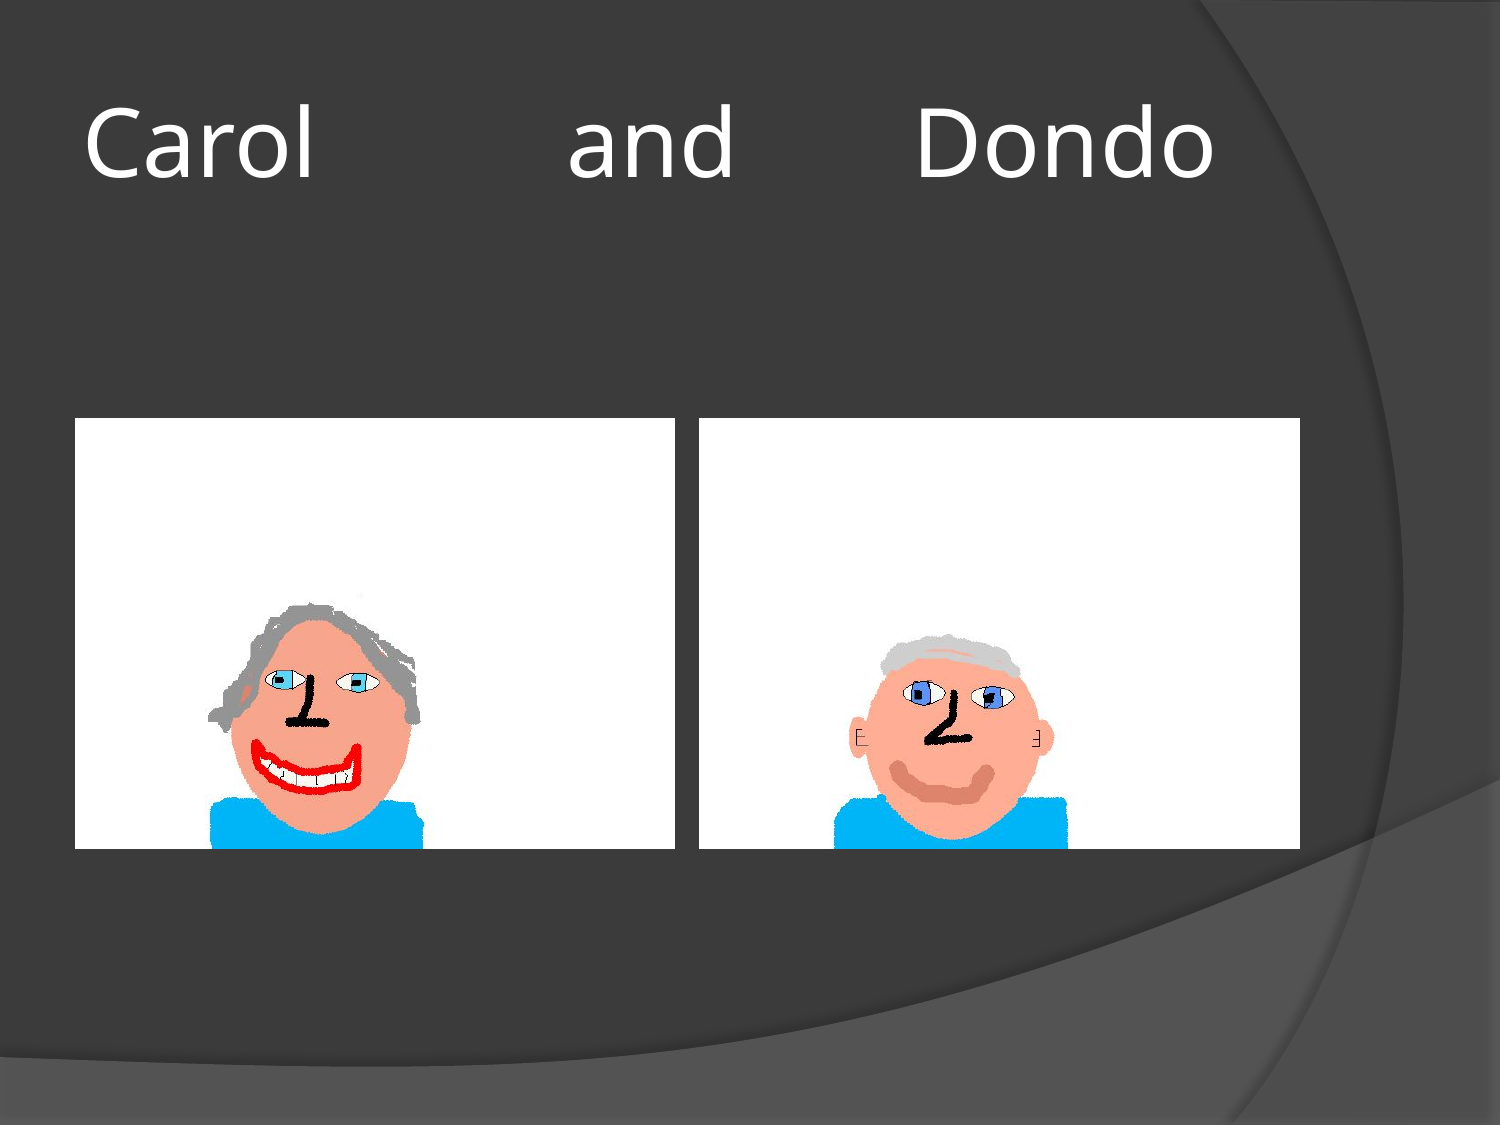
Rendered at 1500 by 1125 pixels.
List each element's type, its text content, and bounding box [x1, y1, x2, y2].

title Carol and Dondo [75, 45, 1300, 233]
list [699, 418, 1301, 850]
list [74, 418, 676, 850]
